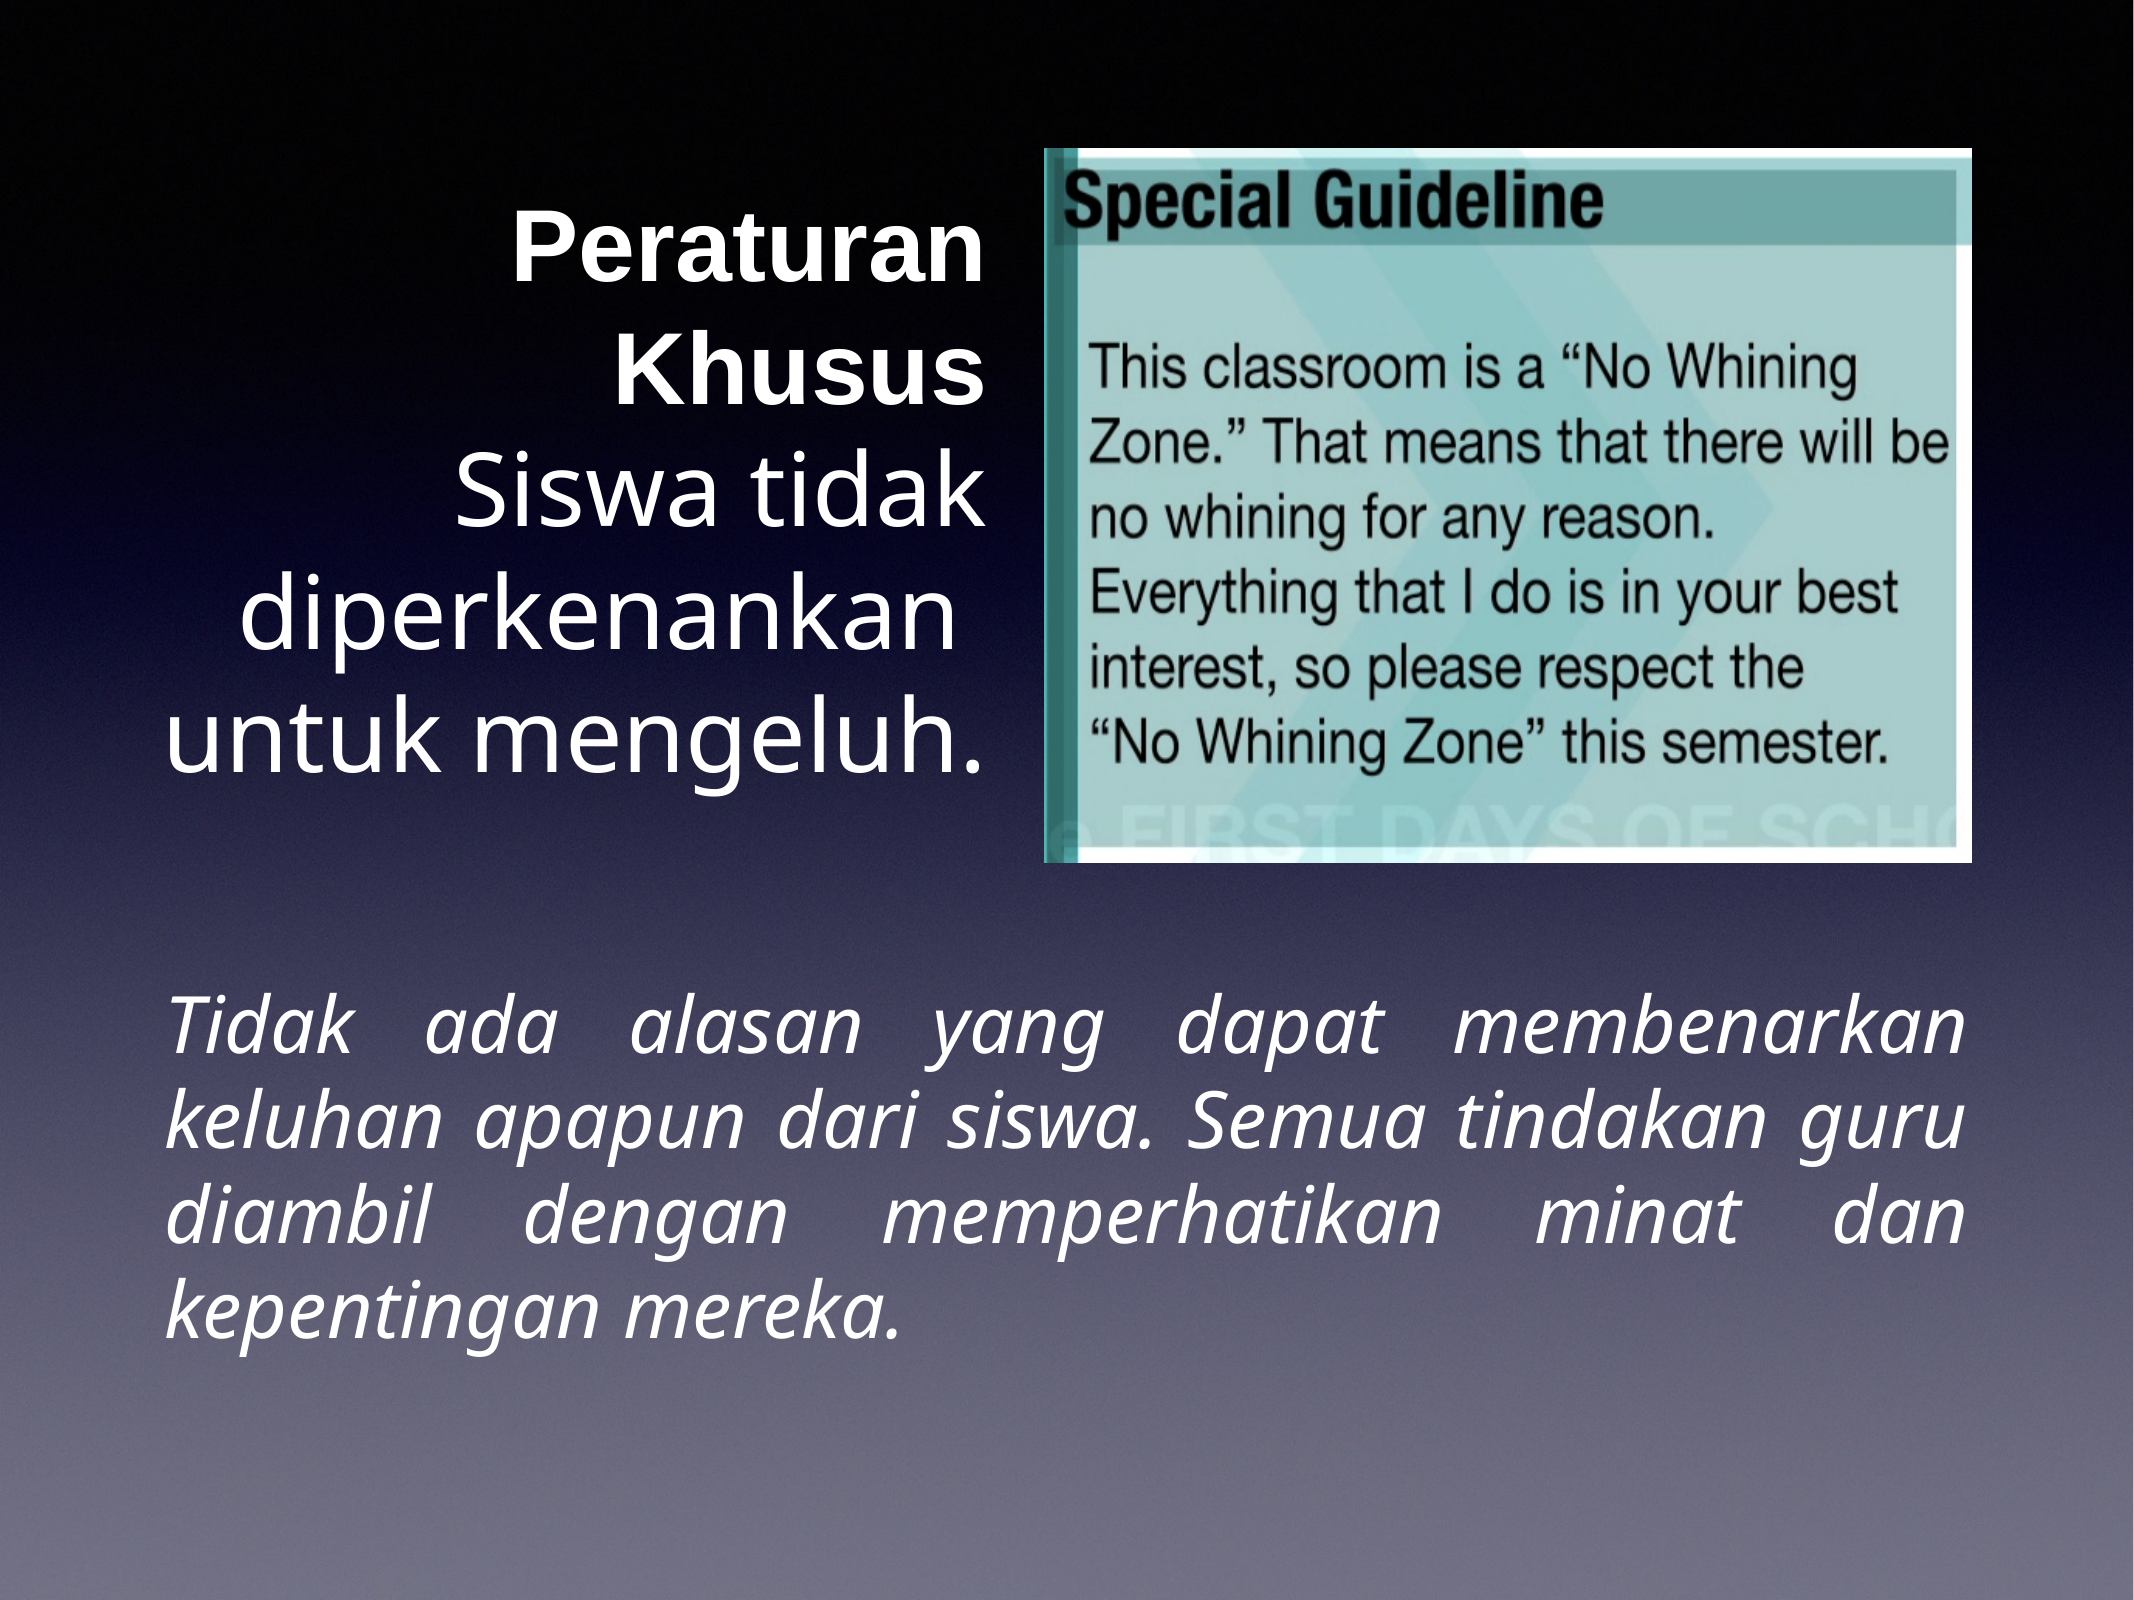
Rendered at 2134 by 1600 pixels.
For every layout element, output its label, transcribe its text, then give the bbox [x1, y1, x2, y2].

title Peraturan Khusus Siswa tidak diperkenankan untuk mengeluh. [103, 169, 997, 803]
list Tidak ada alasan yang dapat membenarkan keluhan apapun dari siswa. Semua tindakan guru diambil dengan memperhatikan minat dan kepentingan mereka. [155, 918, 1978, 1411]
picture [0, 0, 2134, 1600]
